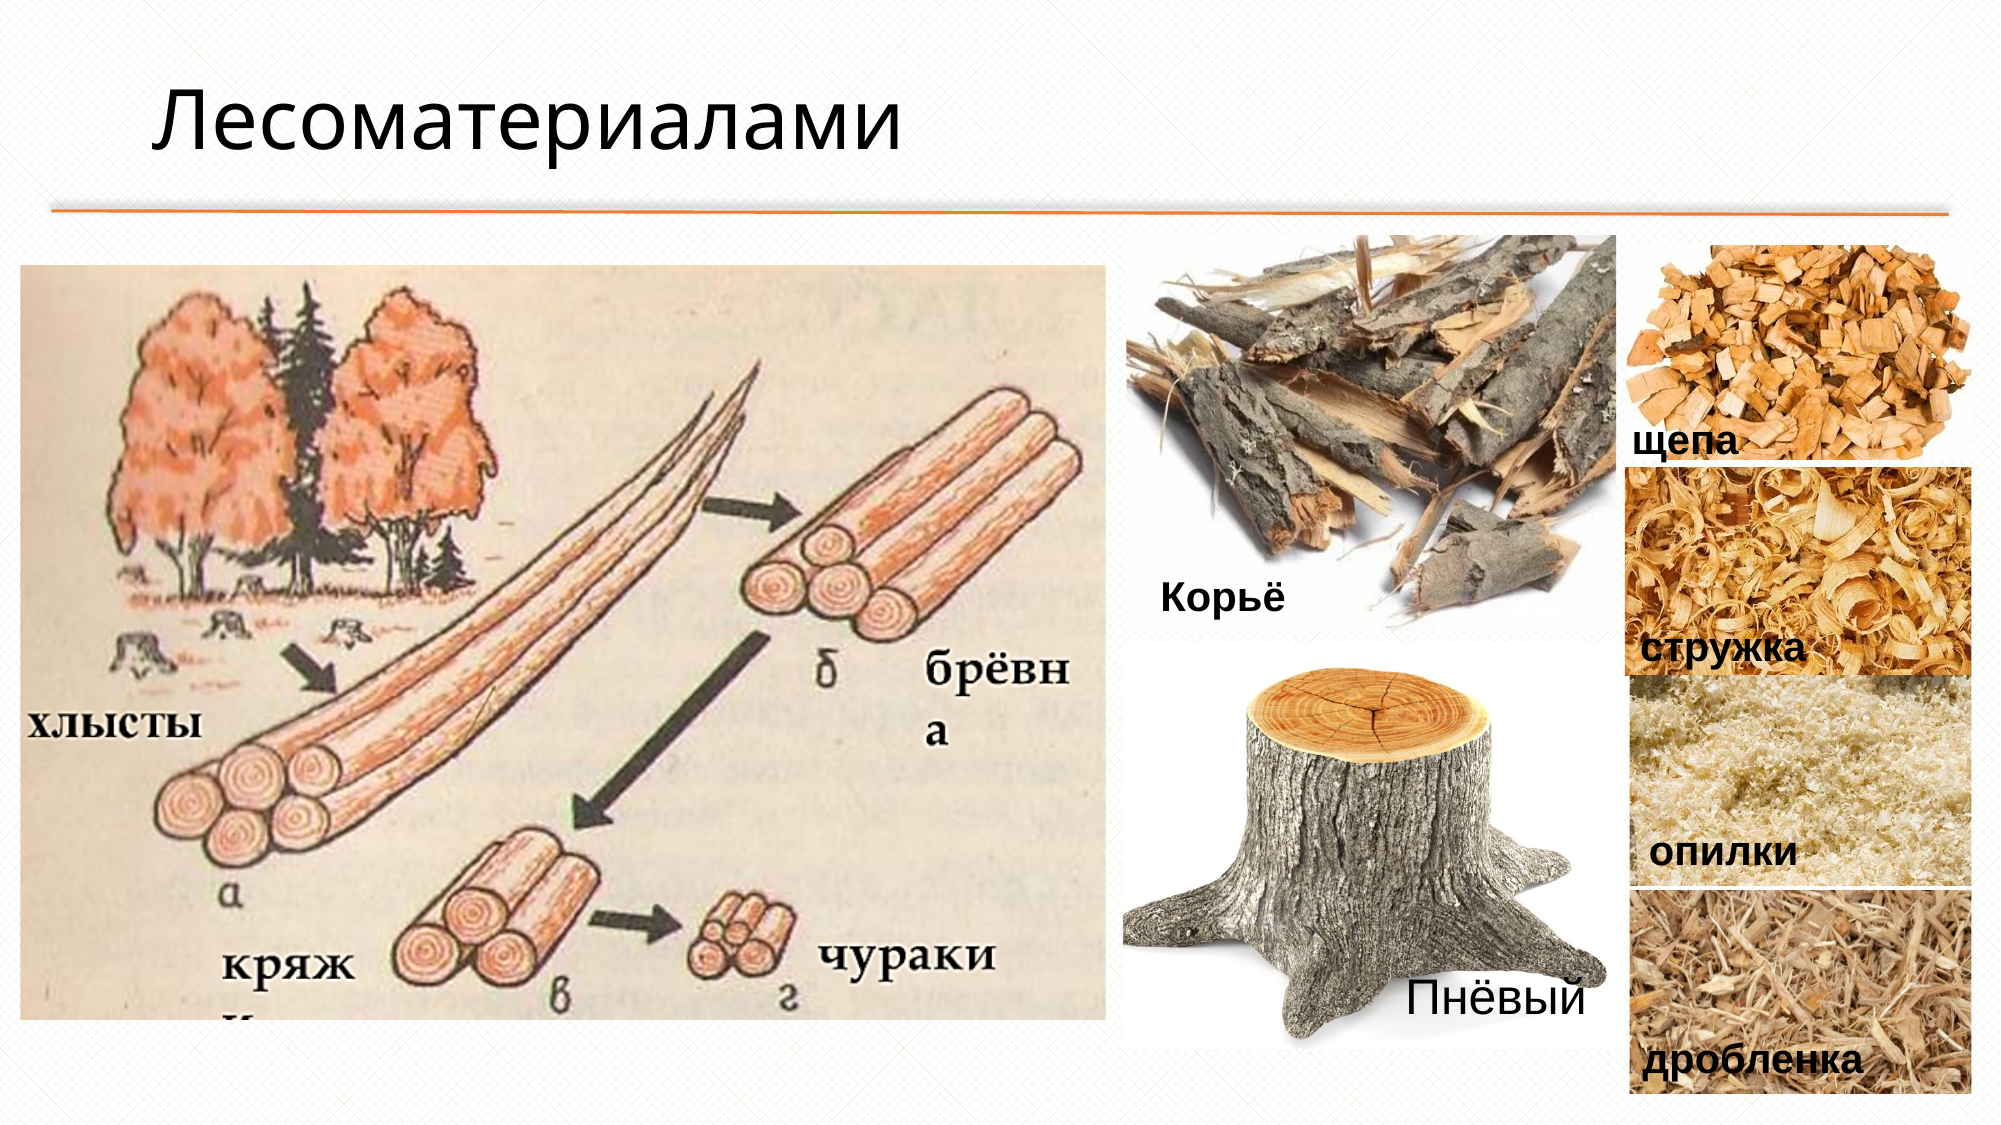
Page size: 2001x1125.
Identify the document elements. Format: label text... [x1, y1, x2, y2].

picture [1122, 467, 1972, 1049]
text_box щепа [1617, 405, 1754, 471]
picture [1126, 235, 1617, 631]
picture [1624, 245, 1972, 460]
title Лесоматериалами [137, 59, 1863, 186]
picture [1629, 890, 1972, 1094]
text_box Пнёвый [1625, 957, 1629, 1033]
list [20, 265, 1106, 1020]
